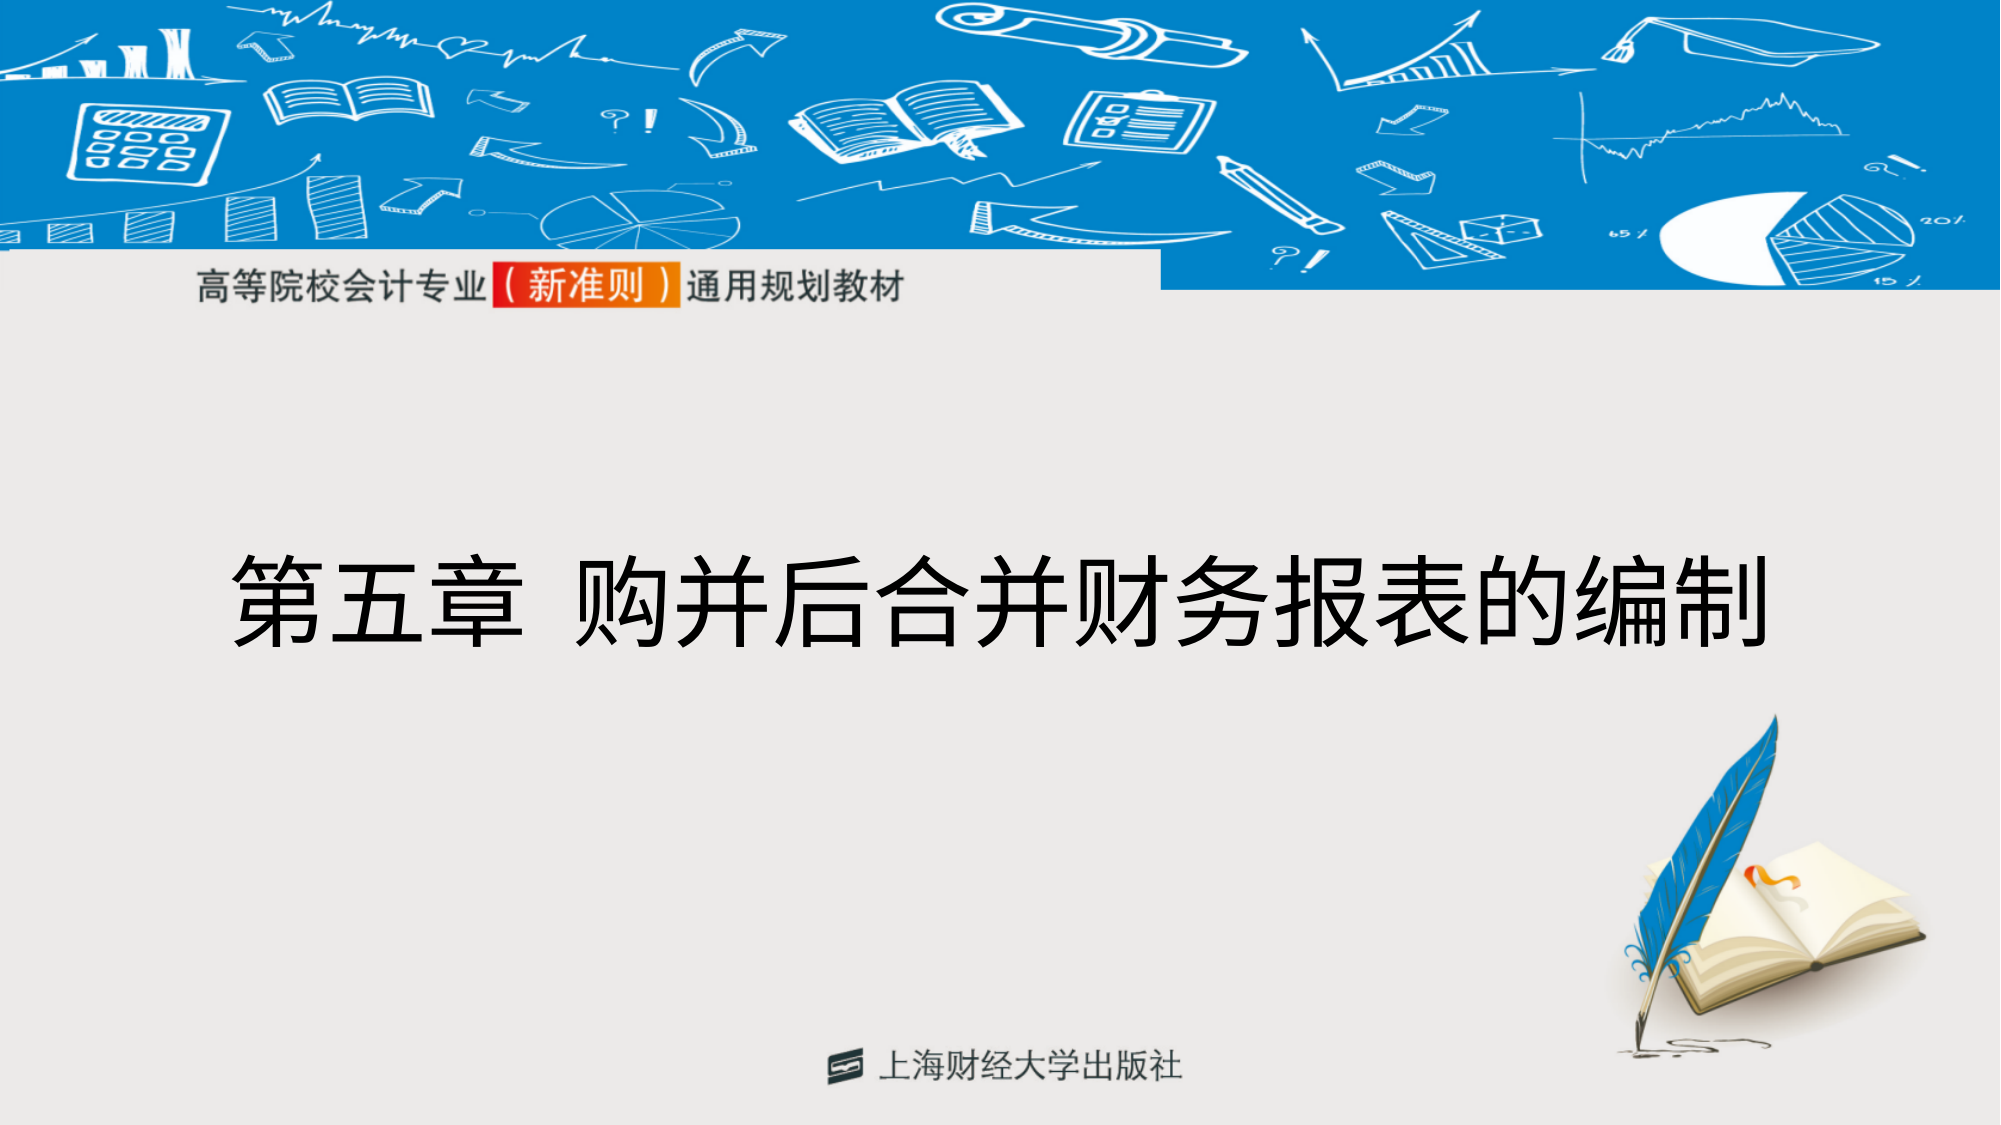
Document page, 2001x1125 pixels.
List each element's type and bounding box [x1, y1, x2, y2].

text_box [0, 0, 2000, 1125]
